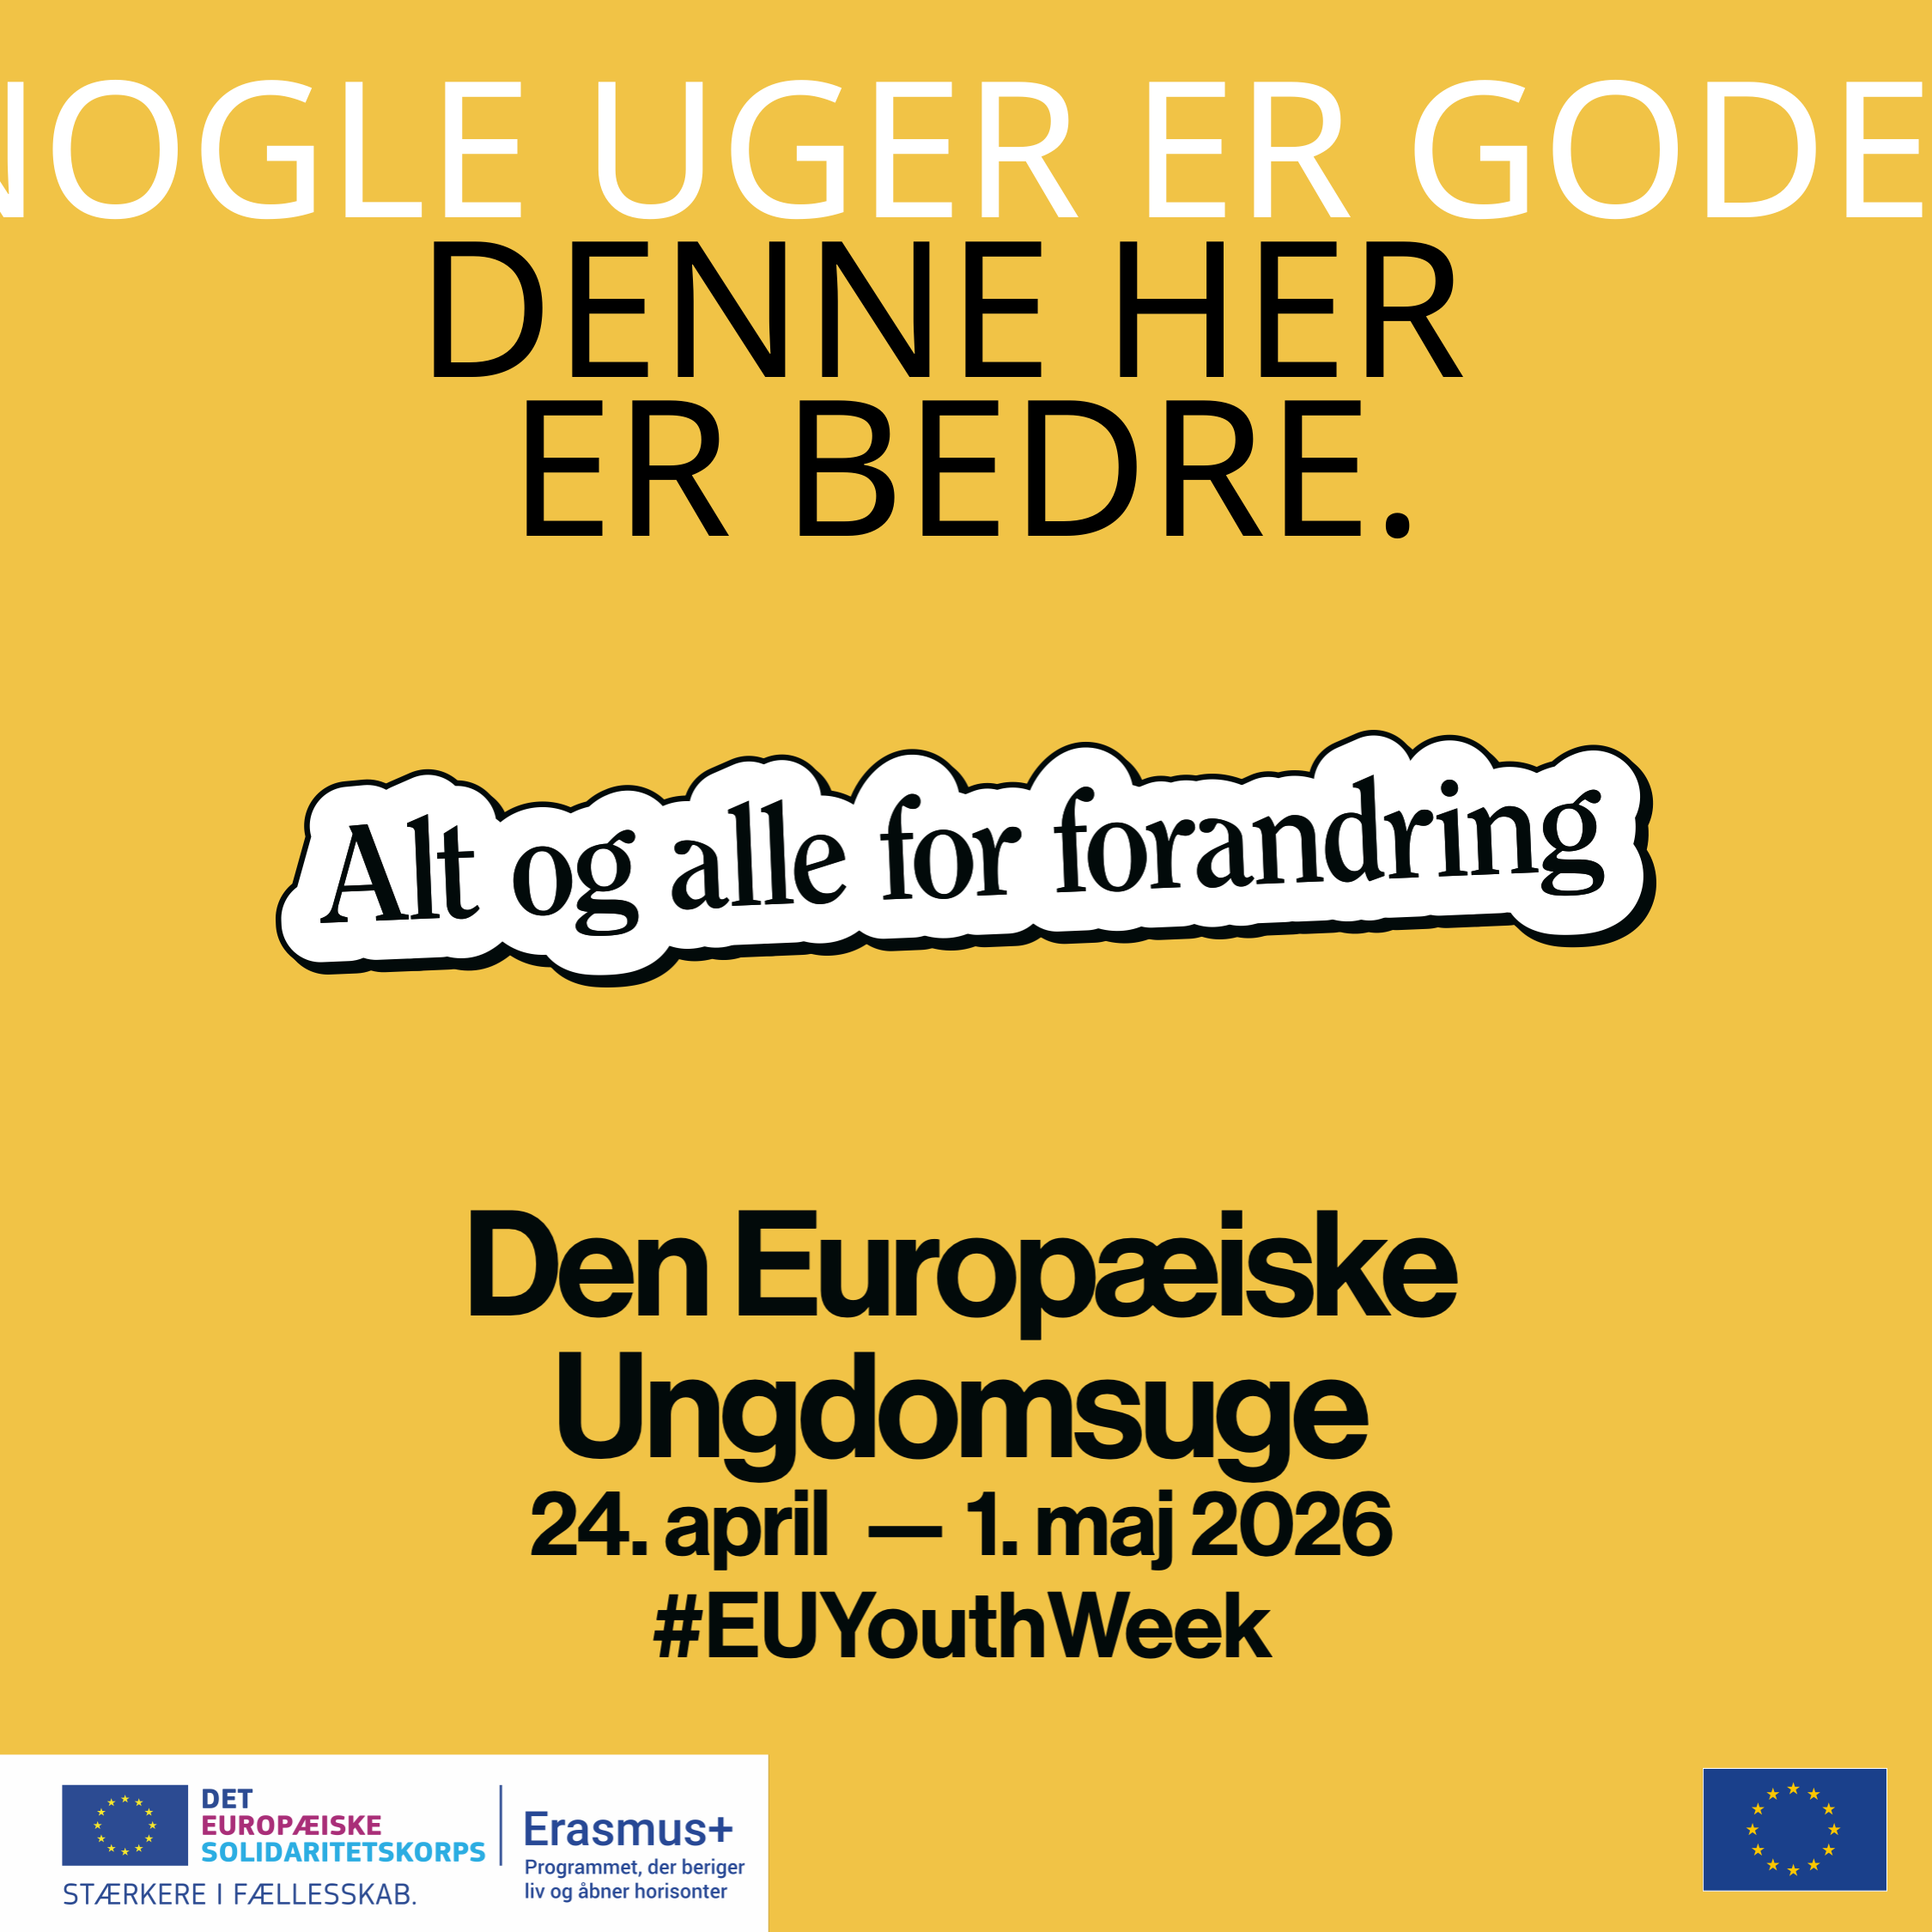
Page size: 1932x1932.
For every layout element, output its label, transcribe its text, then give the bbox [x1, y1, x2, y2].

picture [0, 1189, 1887, 1932]
picture [276, 729, 1656, 988]
text_box NOGLE UGER ER GODE. DENNE HER ER BEDRE. [0, 86, 1932, 573]
